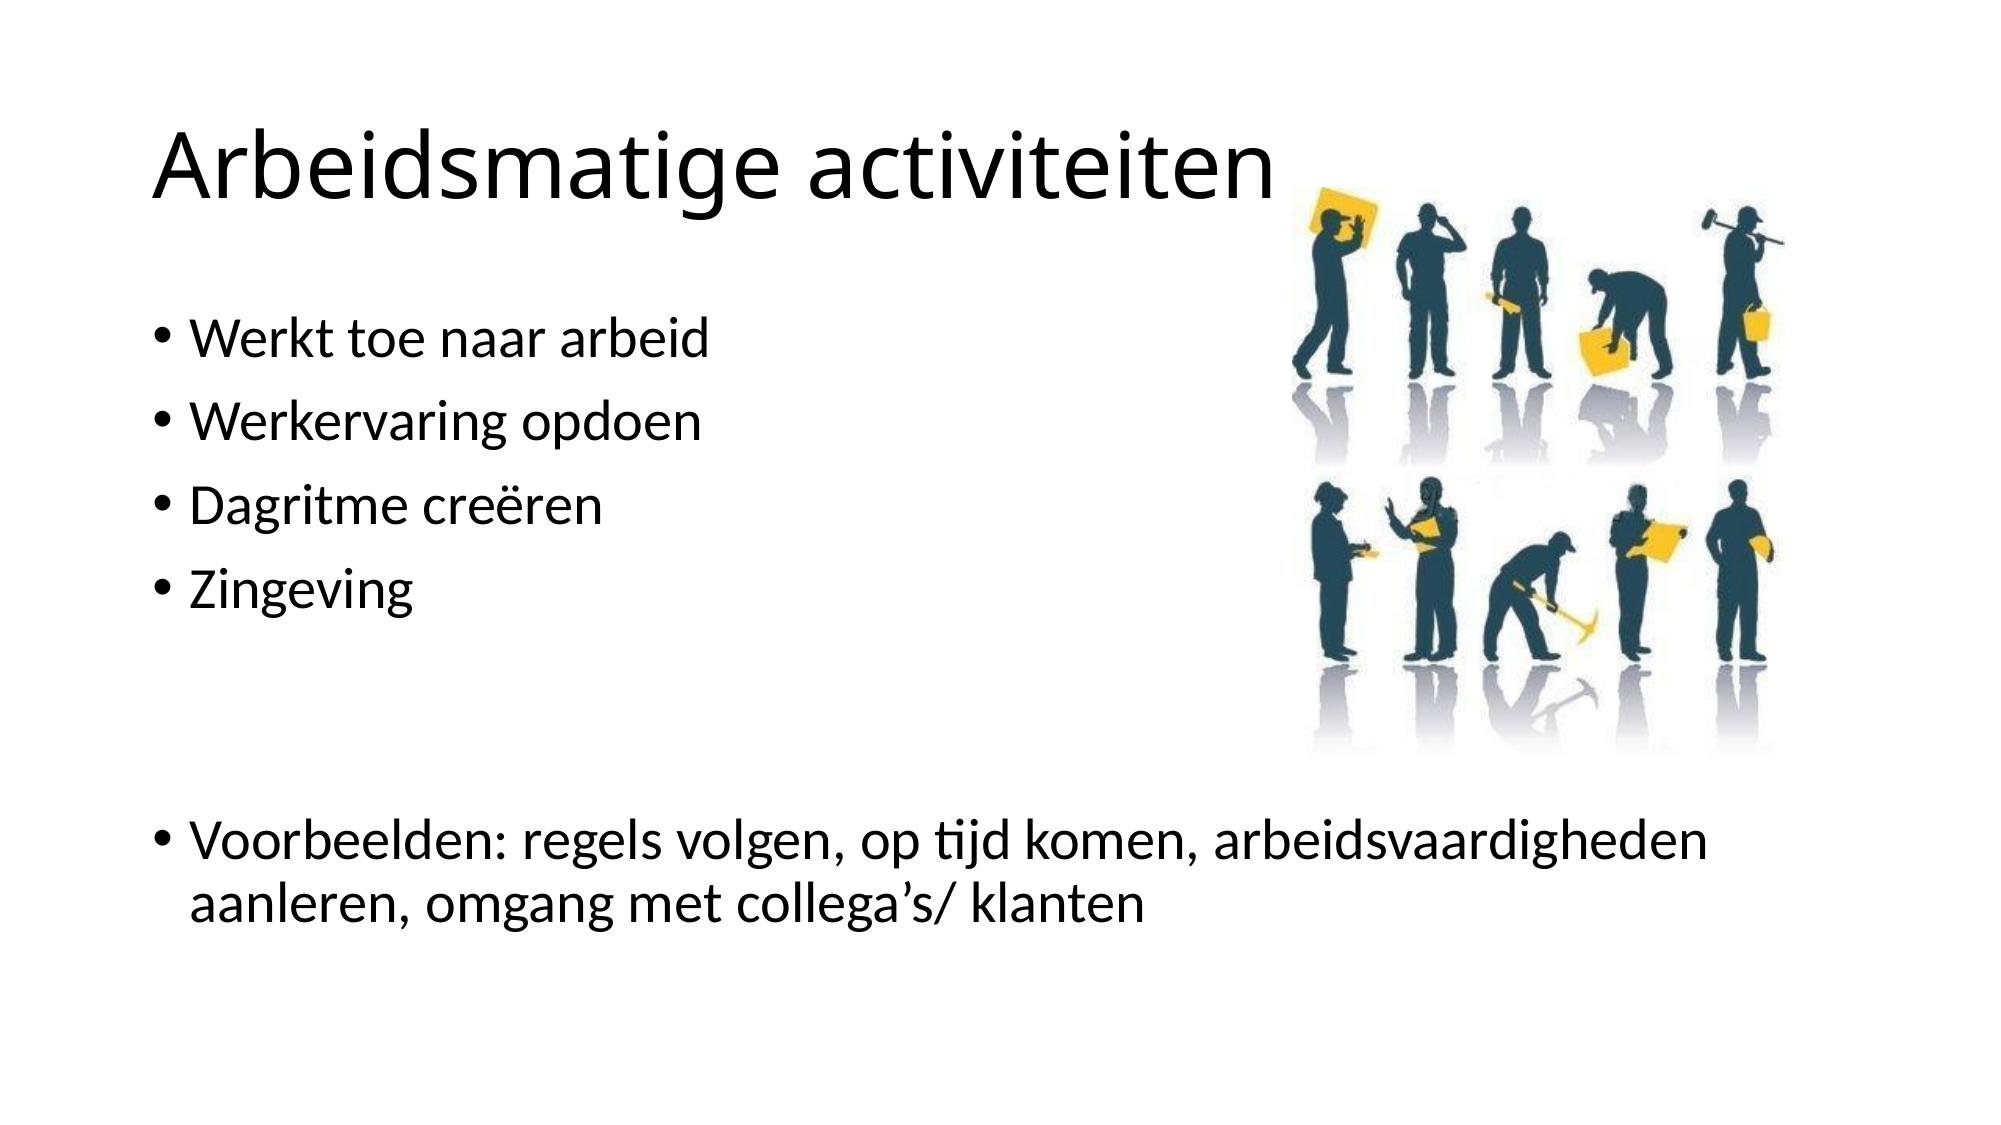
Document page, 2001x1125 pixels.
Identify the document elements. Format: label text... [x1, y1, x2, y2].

title Arbeidsmatige activiteiten [137, 59, 1863, 278]
list Werkt toe naar arbeid Werkervaring opdoen Dagritme creëren Zingeving Voorbeelden: regels volgen, op tijd komen, arbeidsvaardigheden aanleren, omgang met collega’s/ klanten [137, 299, 1863, 1014]
picture [1292, 187, 1785, 813]
